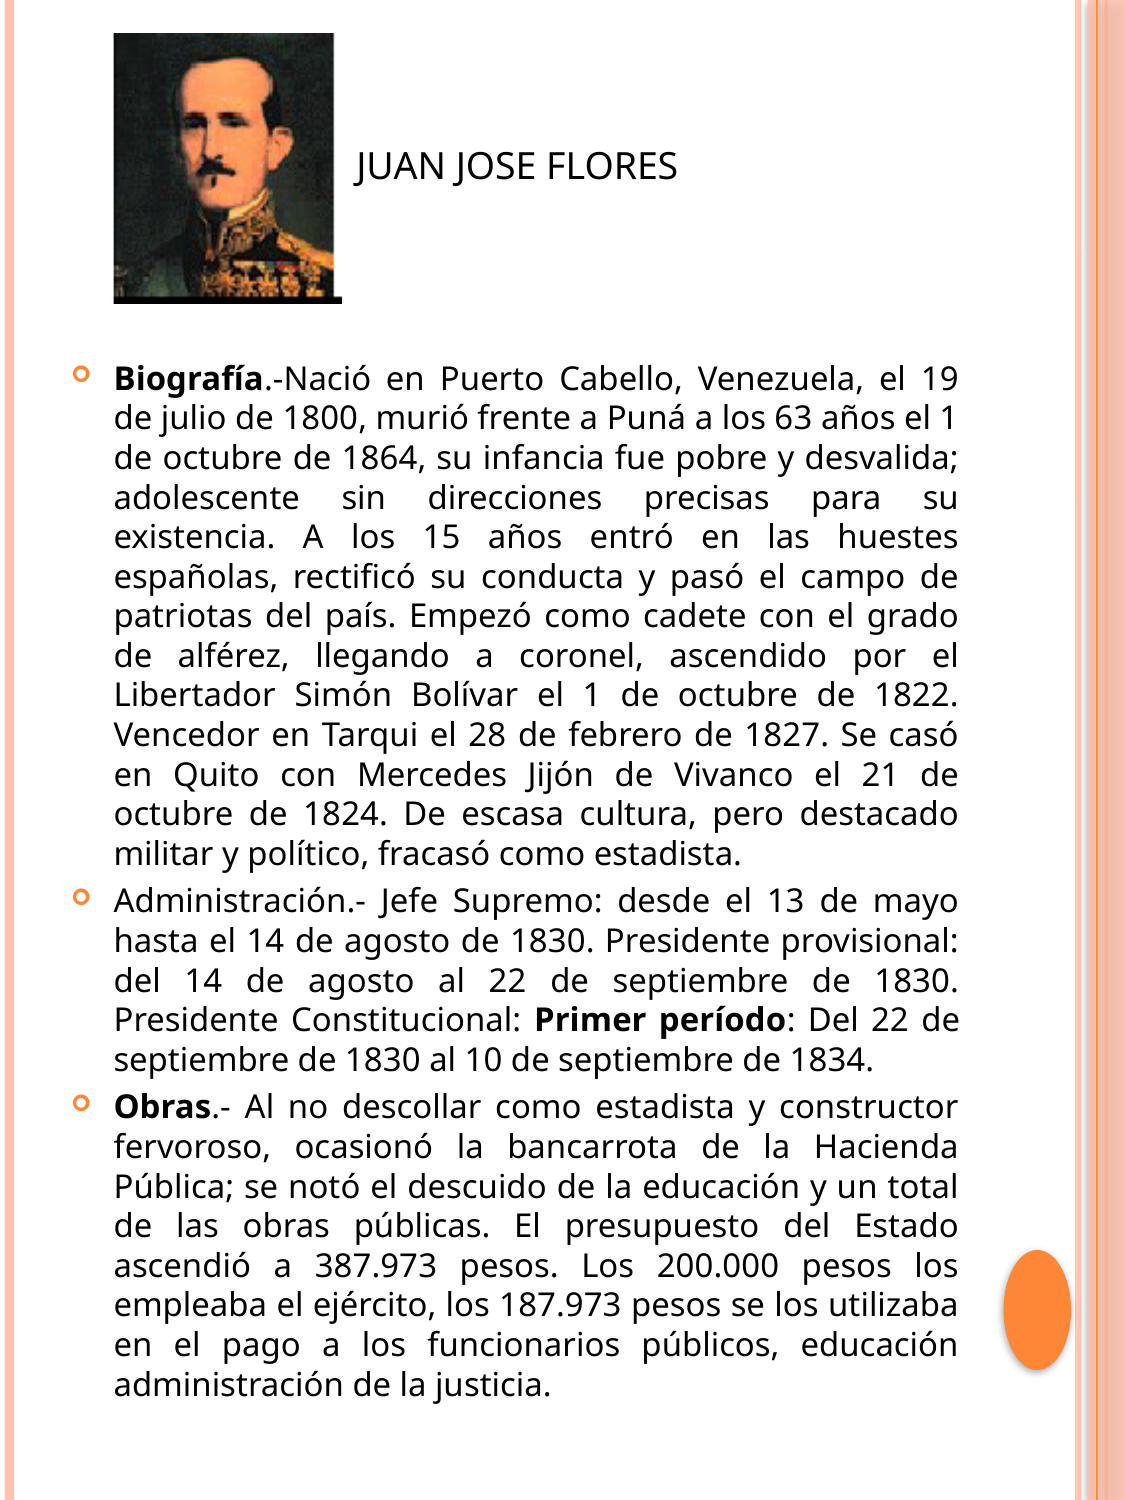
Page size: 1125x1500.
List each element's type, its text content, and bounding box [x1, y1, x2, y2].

list Biografía.-Nació en Puerto Cabello, Venezuela, el 19 de julio de 1800, murió frente a Puná a los 63 años el 1 de octubre de 1864, su infancia fue pobre y desvalida; adolescente sin direcciones precisas para su existencia. A los 15 años entró en las huestes españolas, rectificó su conducta y pasó el campo de patriotas del país. Empezó como cadete con el grado de alférez, llegando a coronel, ascendido por el Libertador Simón Bolívar el 1 de octubre de 1822. Vencedor en Tarqui el 28 de febrero de 1827. Se casó en Quito con Mercedes Jijón de Vivanco el 21 de octubre de 1824. De escasa cultura, pero destacado militar y político, fracasó como estadista. Administración.- Jefe Supremo: desde el 13 de mayo hasta el 14 de agosto de 1830. Presidente provisional: del 14 de agosto al 22 de septiembre de 1830. Presidente Constitucional: Primer período: Del 22 de septiembre de 1830 al 10 de septiembre de 1834. Obras.- Al no descollar como estadista y constructor fervoroso, ocasionó la bancarrota de la Hacienda Pública; se notó el descuido de la educación y un total de las obras públicas. El presupuesto del Estado ascendió a 387.973 pesos. Los 200.000 pesos los empleaba el ejército, los 187.973 pesos se los utilizaba en el pago a los funcionarios públicos, educación administración de la justicia. [56, 350, 976, 1416]
picture [113, 32, 343, 304]
title JUAN JOSE FLORES [349, 88, 991, 195]
